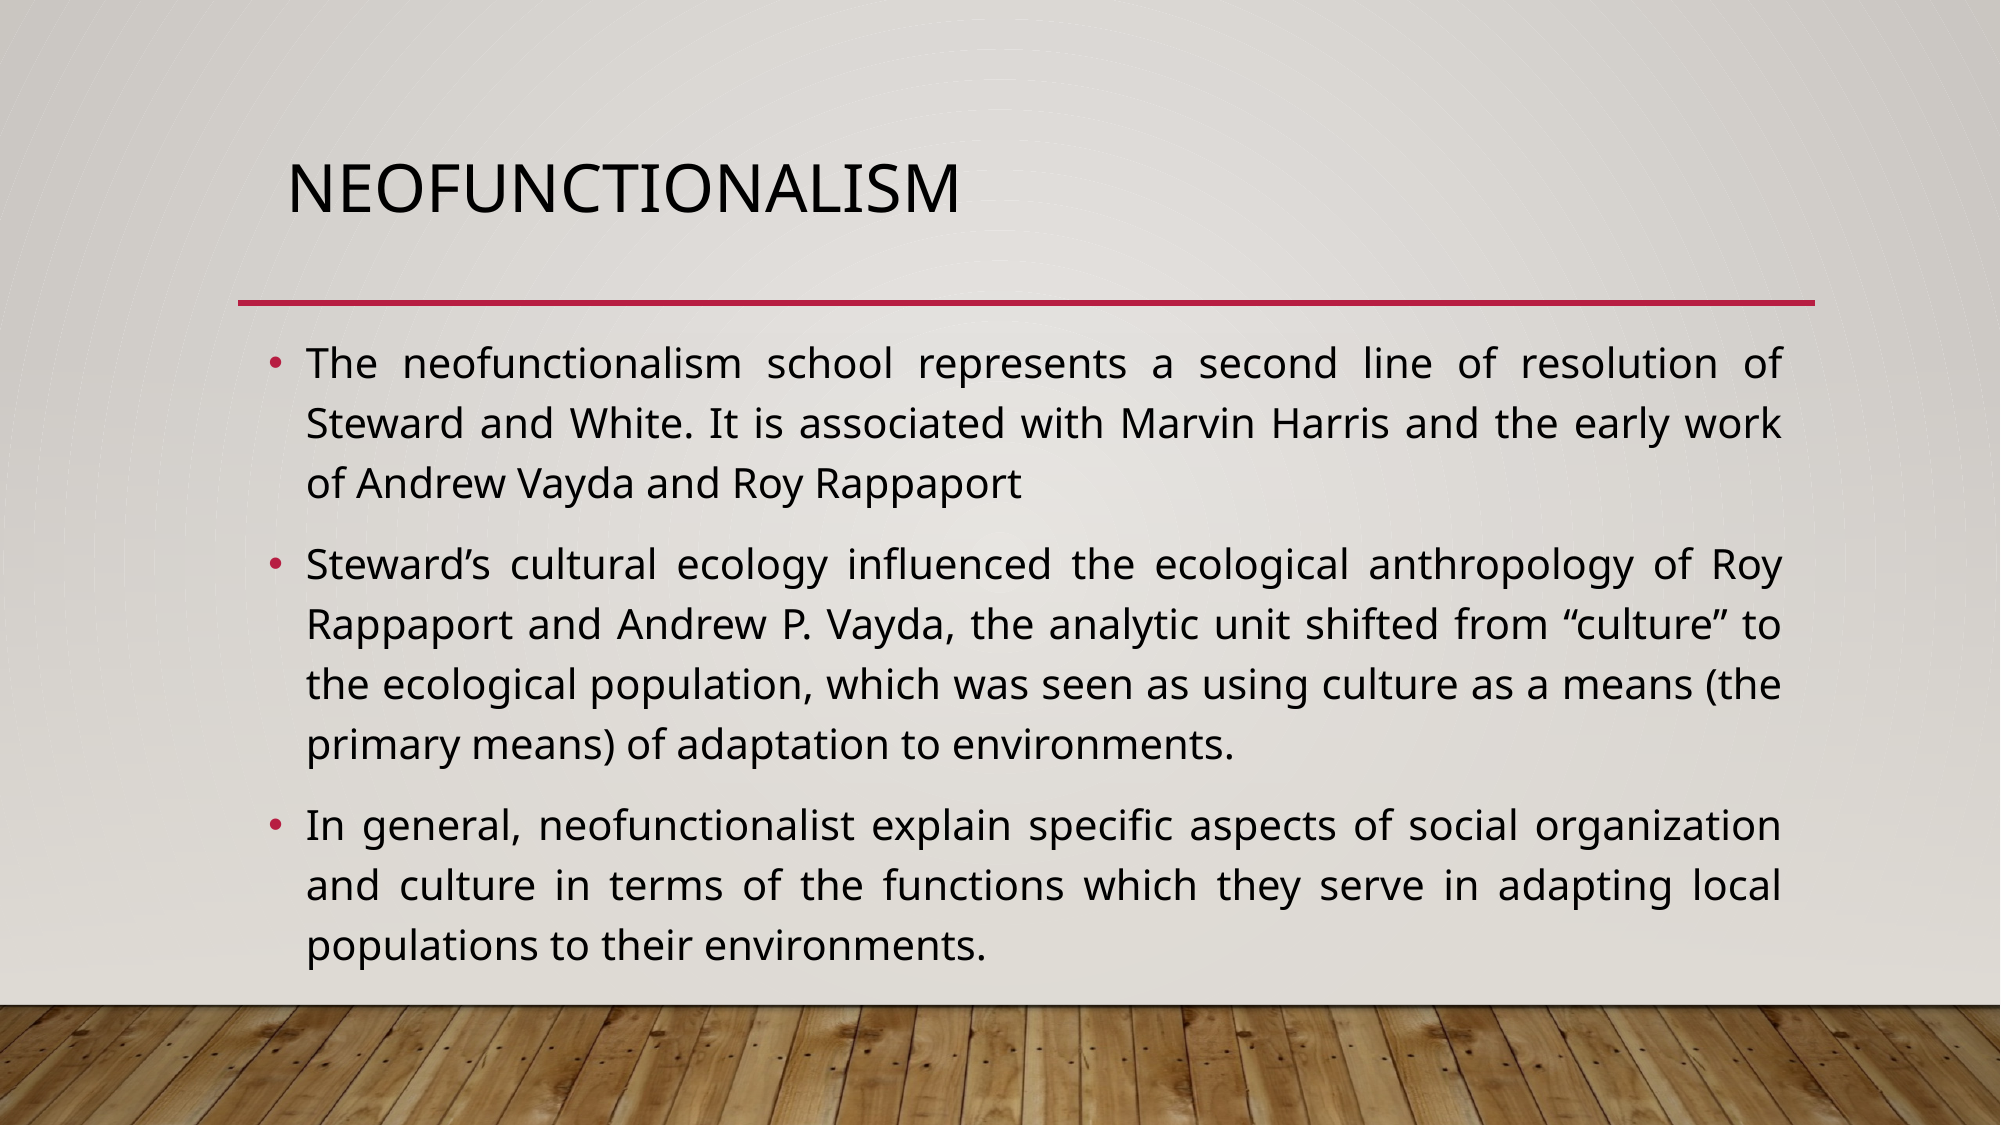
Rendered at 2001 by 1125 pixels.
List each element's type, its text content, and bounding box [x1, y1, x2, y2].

picture [0, 1005, 2000, 1125]
list The neofunctionalism school represents a second line of resolution of Steward and White. It is associated with Marvin Harris and the early work of Andrew Vayda and Roy Rappaport Steward’s cultural ecology influenced the ecological anthropology of Roy Rappaport and Andrew P. Vayda, the analytic unit shifted from “culture” to the ecological population, which was seen as using culture as a means (the primary means) of adaptation to environments. In general, neofunctionalist explain specific aspects of social organization and culture in terms of the functions which they serve in adapting local populations to their environments. [253, 319, 1799, 994]
title Neofunctionalism [271, 147, 1847, 320]
